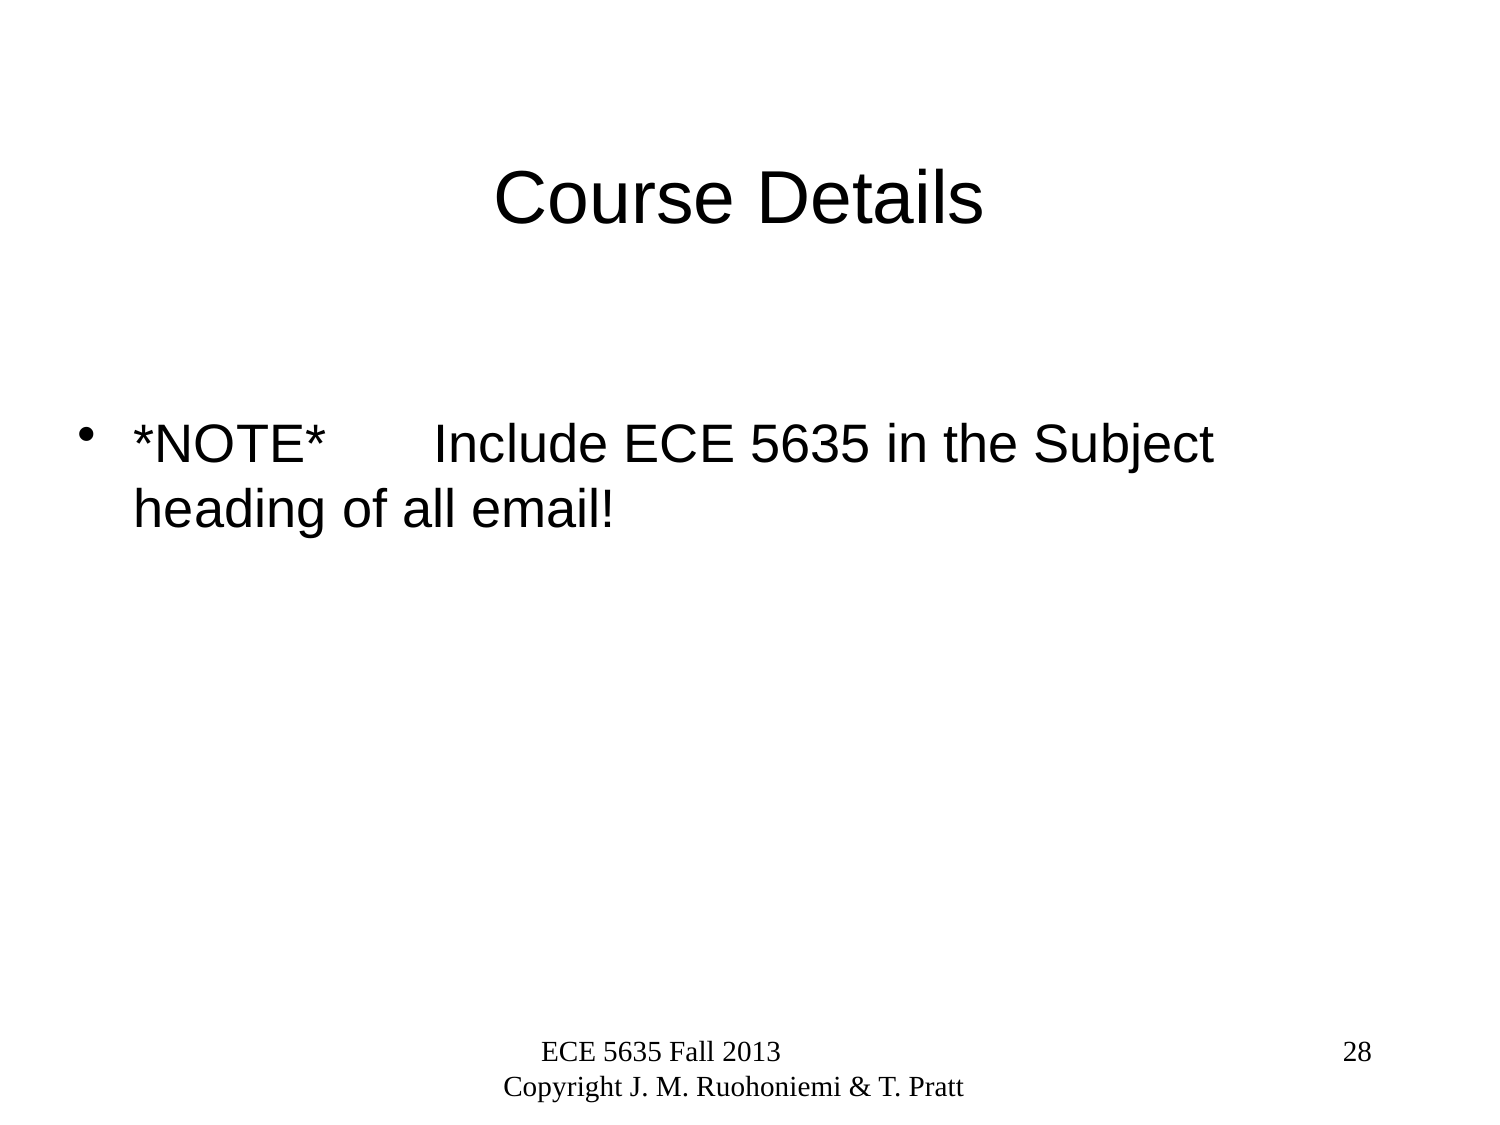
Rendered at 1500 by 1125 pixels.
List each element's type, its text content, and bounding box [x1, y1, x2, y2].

footer ECE 5635 Fall 2013 Copyright J. M. Ruohoniemi & T. Pratt [487, 1024, 988, 1101]
title Course Details [112, 99, 1388, 288]
list *NOTE* Include ECE 5635 in the Subject heading of all email! [62, 324, 1401, 1001]
slide_number 28 [1074, 1024, 1388, 1101]
